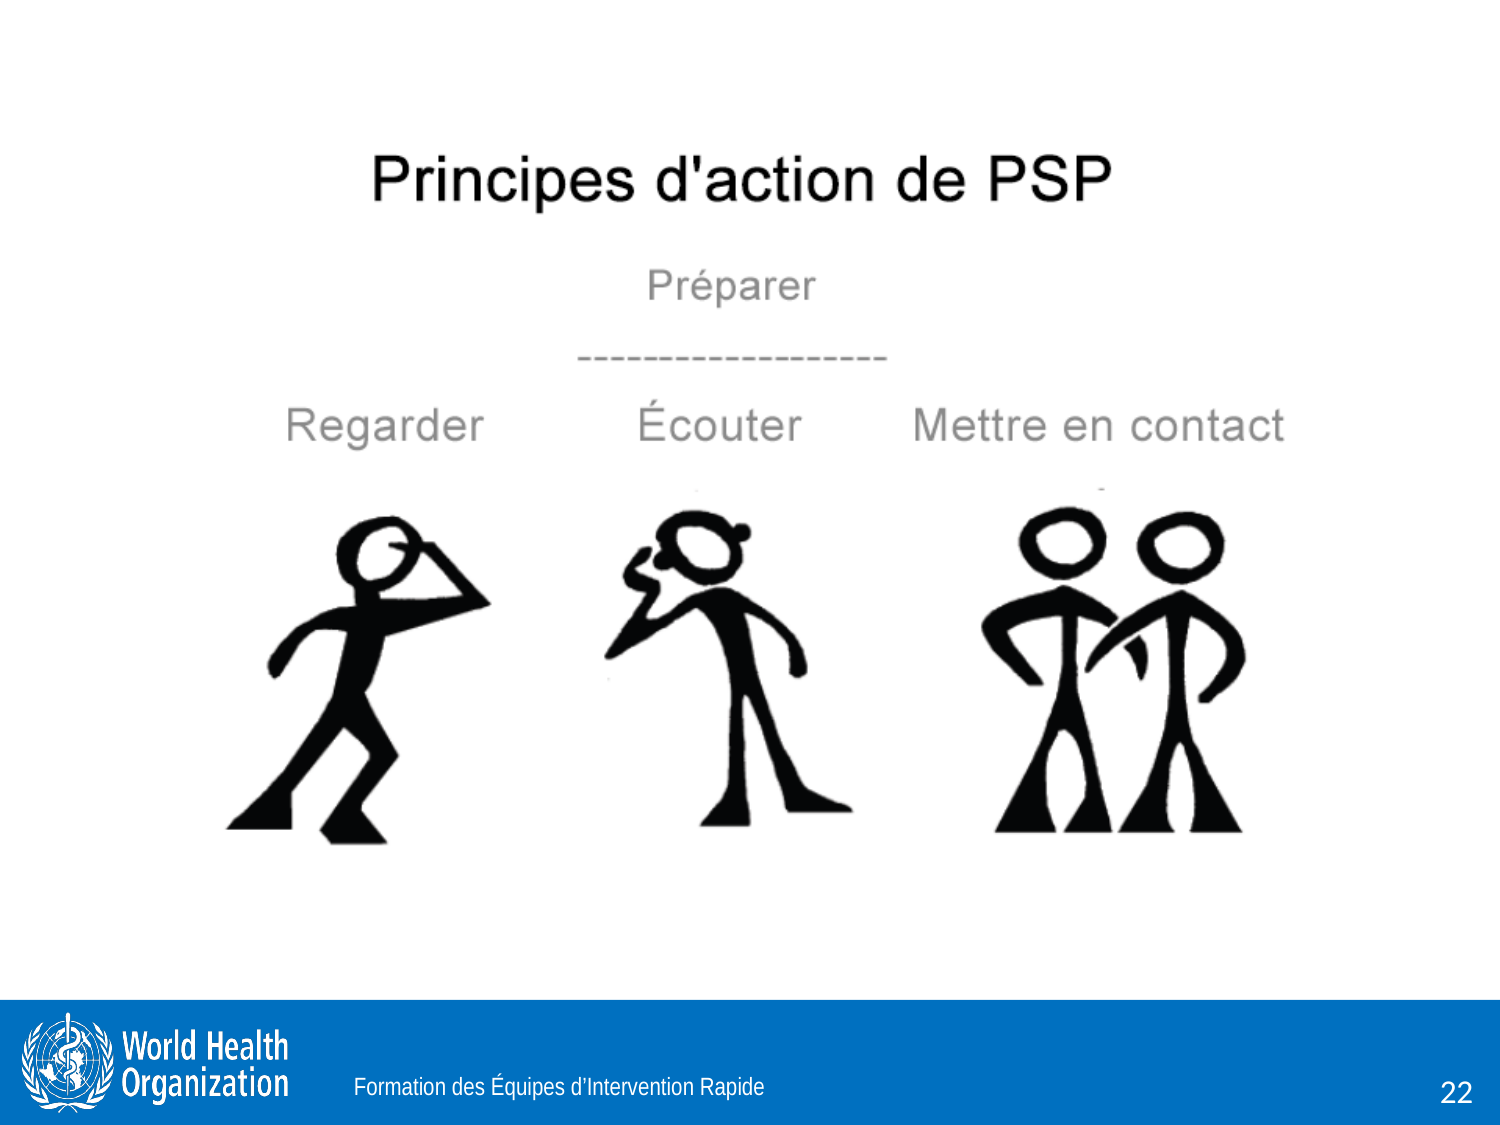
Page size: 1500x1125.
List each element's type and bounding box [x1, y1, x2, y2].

picture [21, 1012, 288, 1113]
picture [200, 125, 1288, 864]
